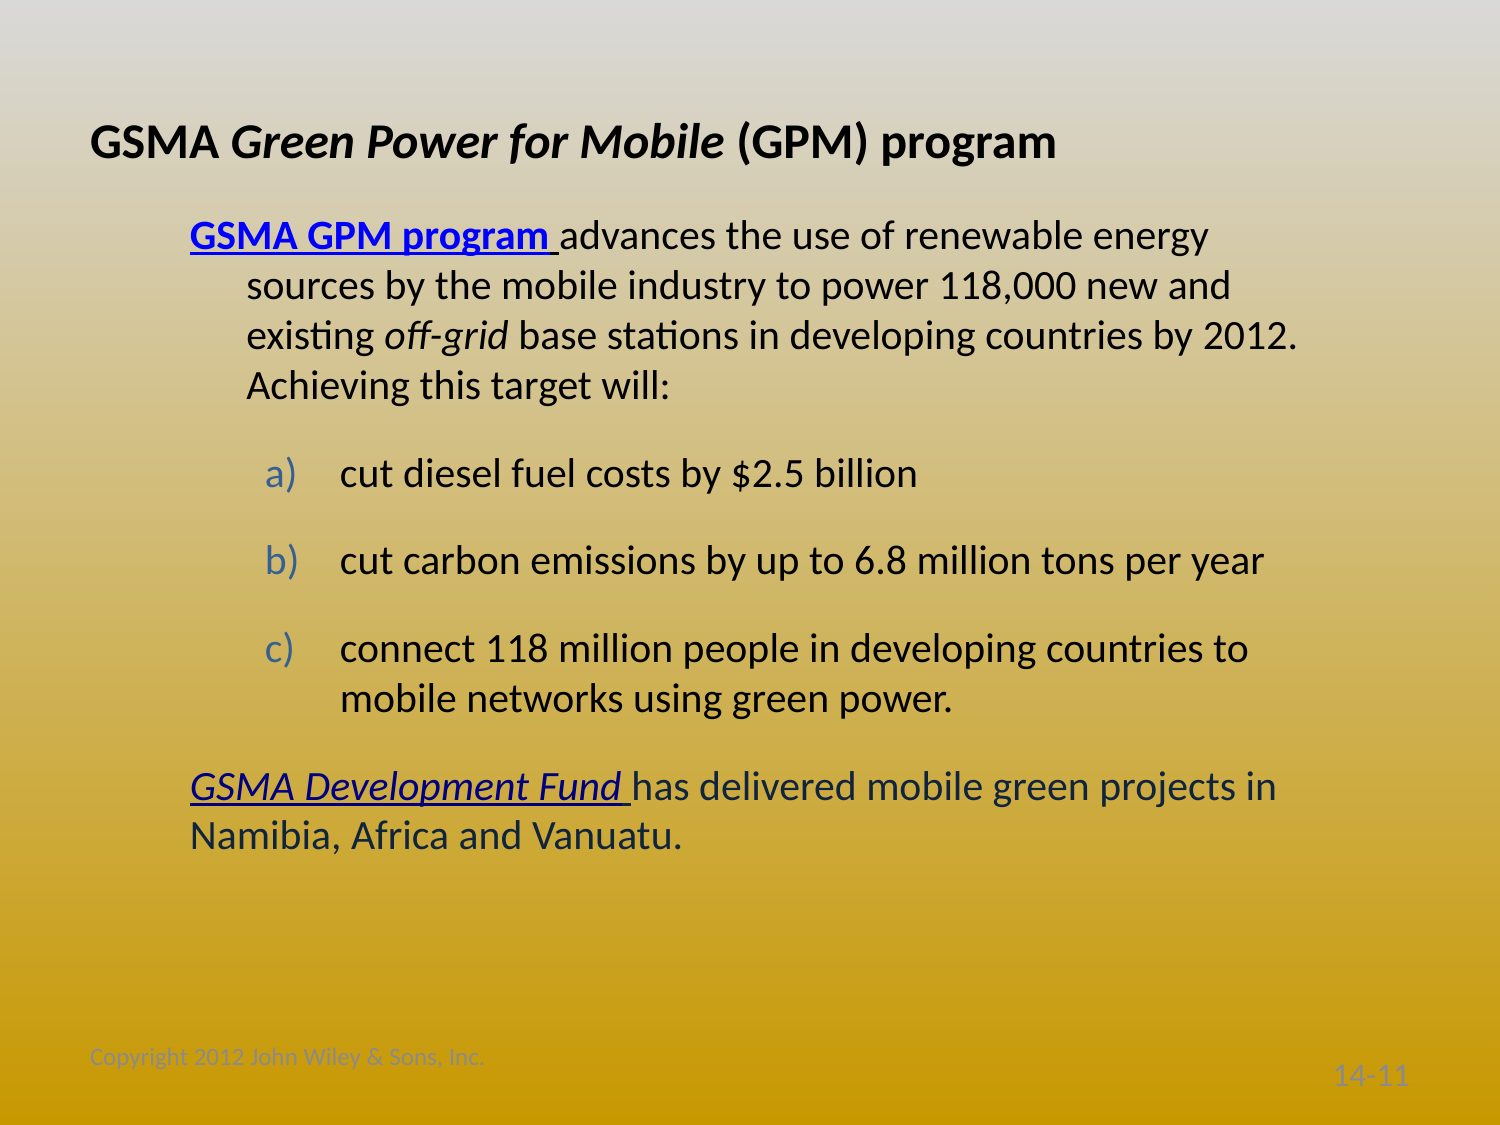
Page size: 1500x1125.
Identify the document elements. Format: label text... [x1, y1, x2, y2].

list GSMA GPM program advances the use of renewable energy sources by the mobile industry to power 118,000 new and existing off-grid base stations in developing countries by 2012. Achieving this target will: cut diesel fuel costs by $2.5 billion cut carbon emissions by up to 6.8 million tons per year connect 118 million people in developing countries to mobile networks using green power. GSMA Development Fund has delivered mobile green projects in Namibia, Africa and Vanuatu. [174, 200, 1325, 980]
footer Copyright 2012 John Wiley & Sons, Inc. [75, 1025, 550, 1085]
title GSMA Green Power for Mobile (GPM) program [75, 45, 1425, 233]
slide_number 14-11 [1074, 1042, 1425, 1103]
